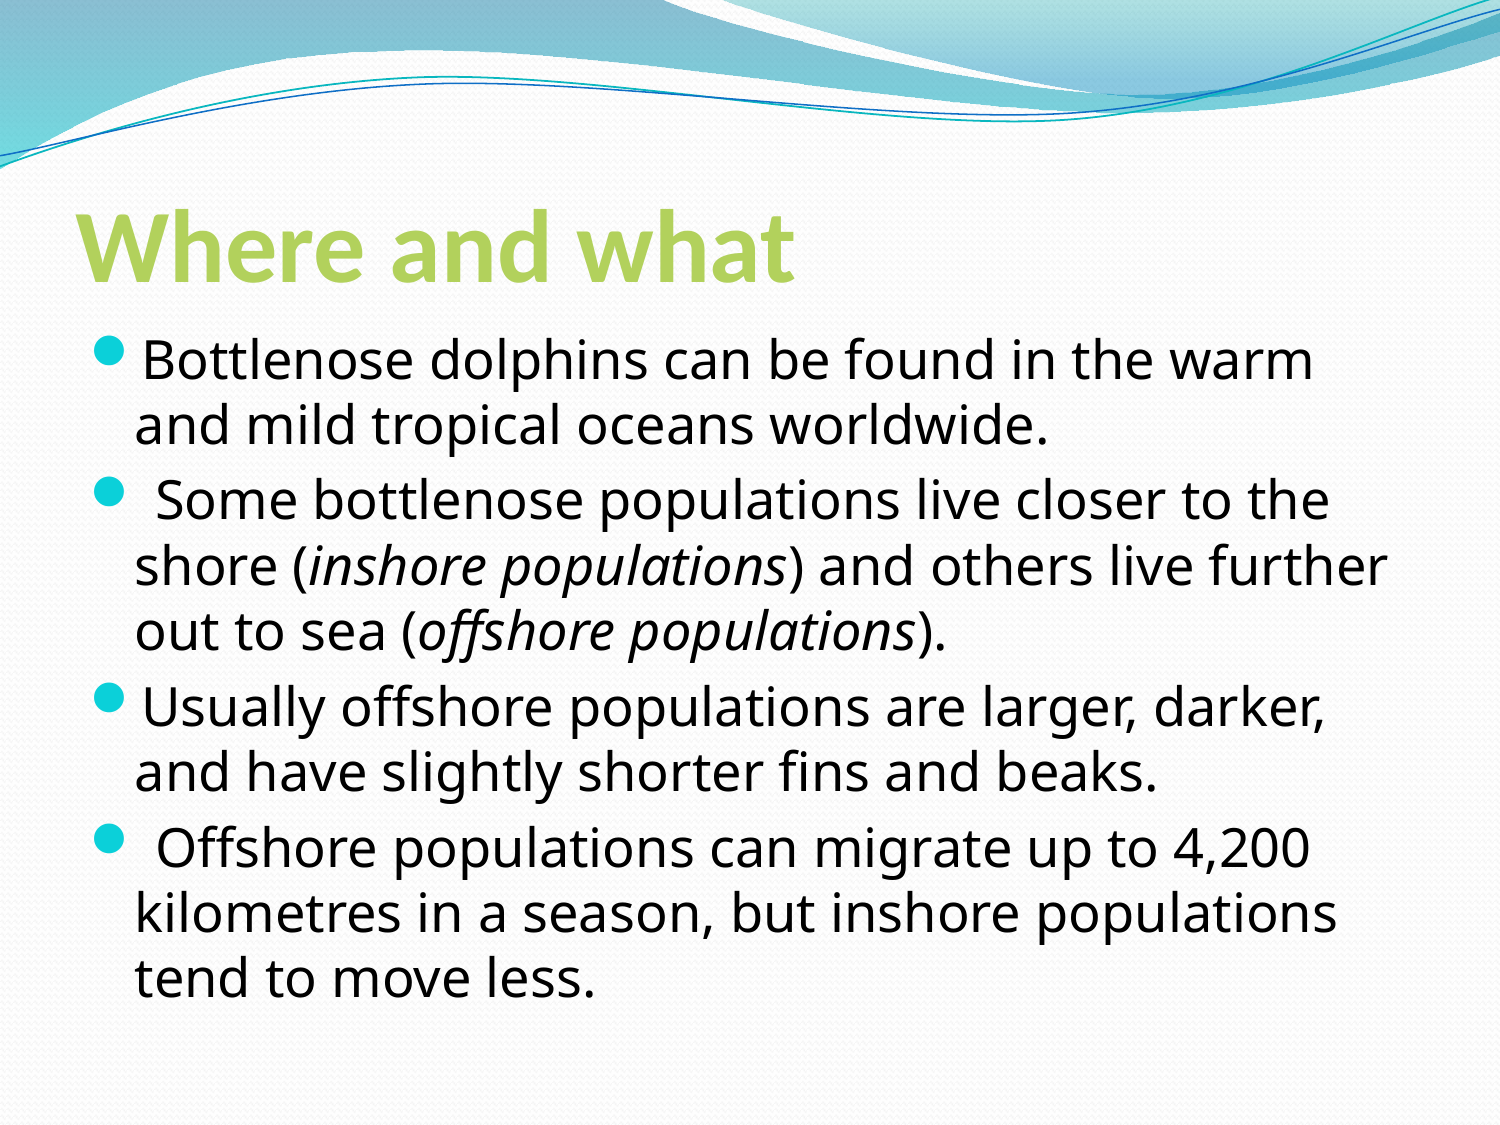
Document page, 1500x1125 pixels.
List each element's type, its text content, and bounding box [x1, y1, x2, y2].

title Where and what [75, 115, 1425, 303]
list Bottlenose dolphins can be found in the warm and mild tropical oceans worldwide. Some bottlenose populations live closer to the shore (inshore populations) and others live further out to sea (offshore populations). Usually offshore populations are larger, darker, and have slightly shorter fins and beaks. Offshore populations can migrate up to 4,200 kilometres in a season, but inshore populations tend to move less. [75, 317, 1425, 1038]
